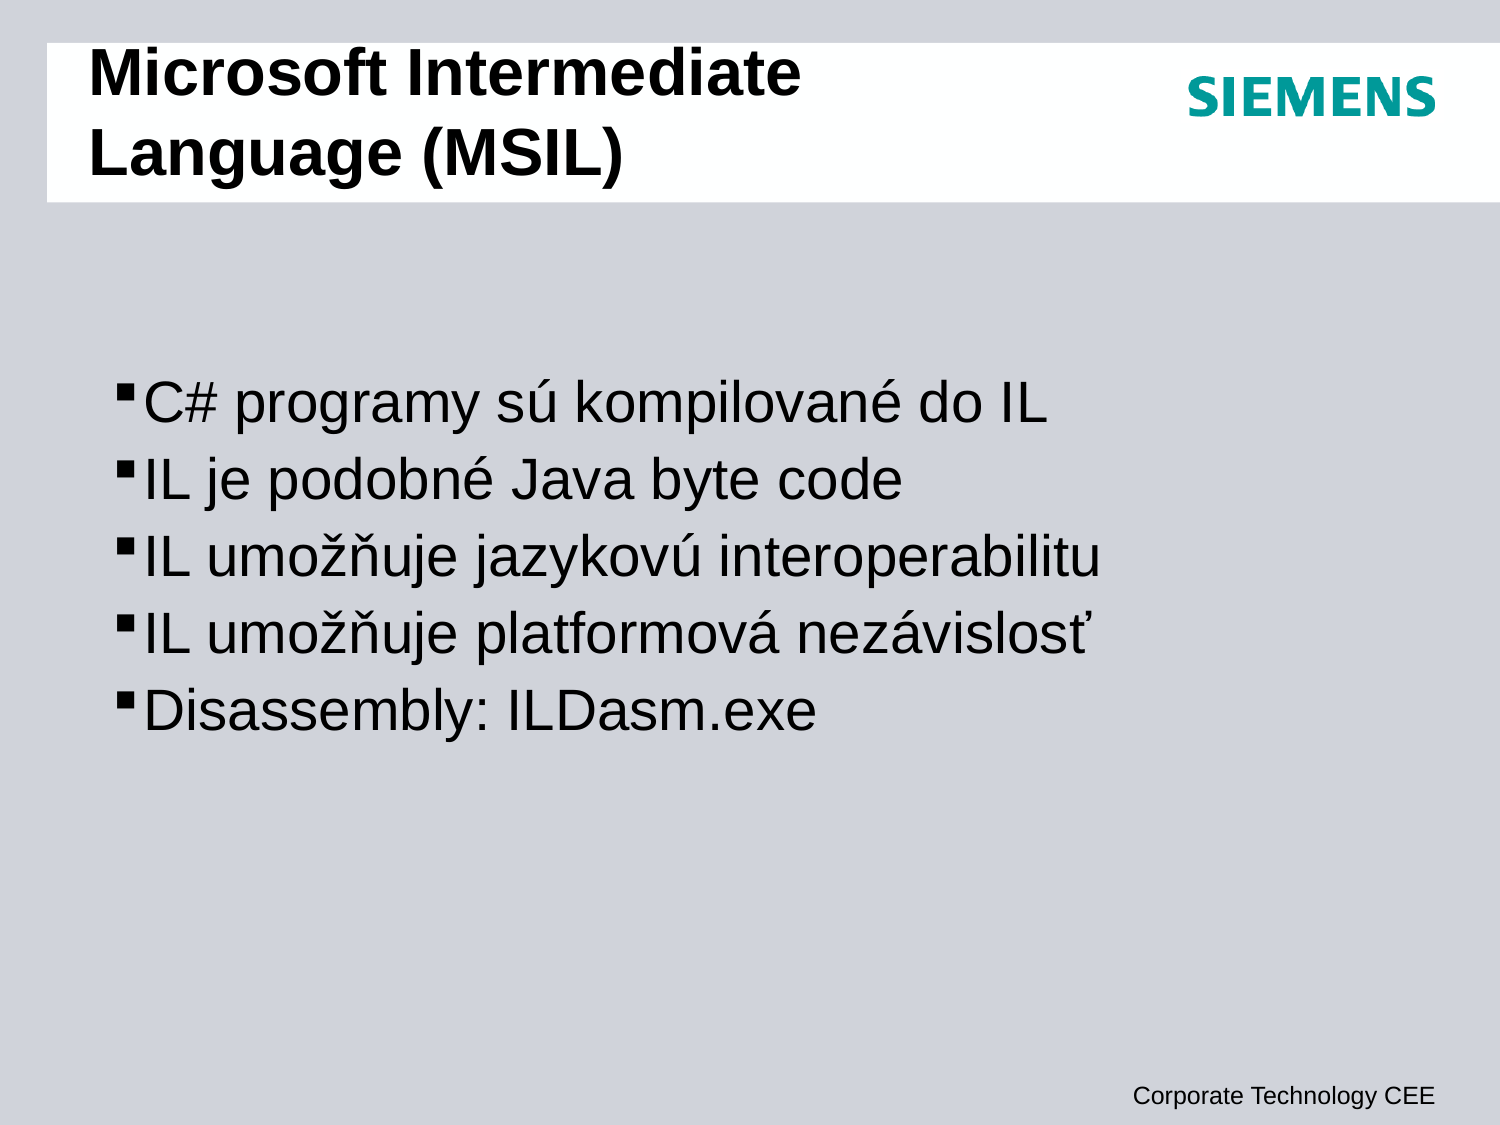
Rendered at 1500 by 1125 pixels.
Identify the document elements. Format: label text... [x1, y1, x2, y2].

picture [1181, 69, 1444, 123]
list C# programy sú kompilované do IL IL je podobné Java byte code IL umožňuje jazykovú interoperabilitu IL umožňuje platformová nezávislosť Disassembly: ILDasm.exe [111, 349, 1341, 1024]
title Microsoft Intermediate Language (MSIL) [88, 42, 1097, 176]
